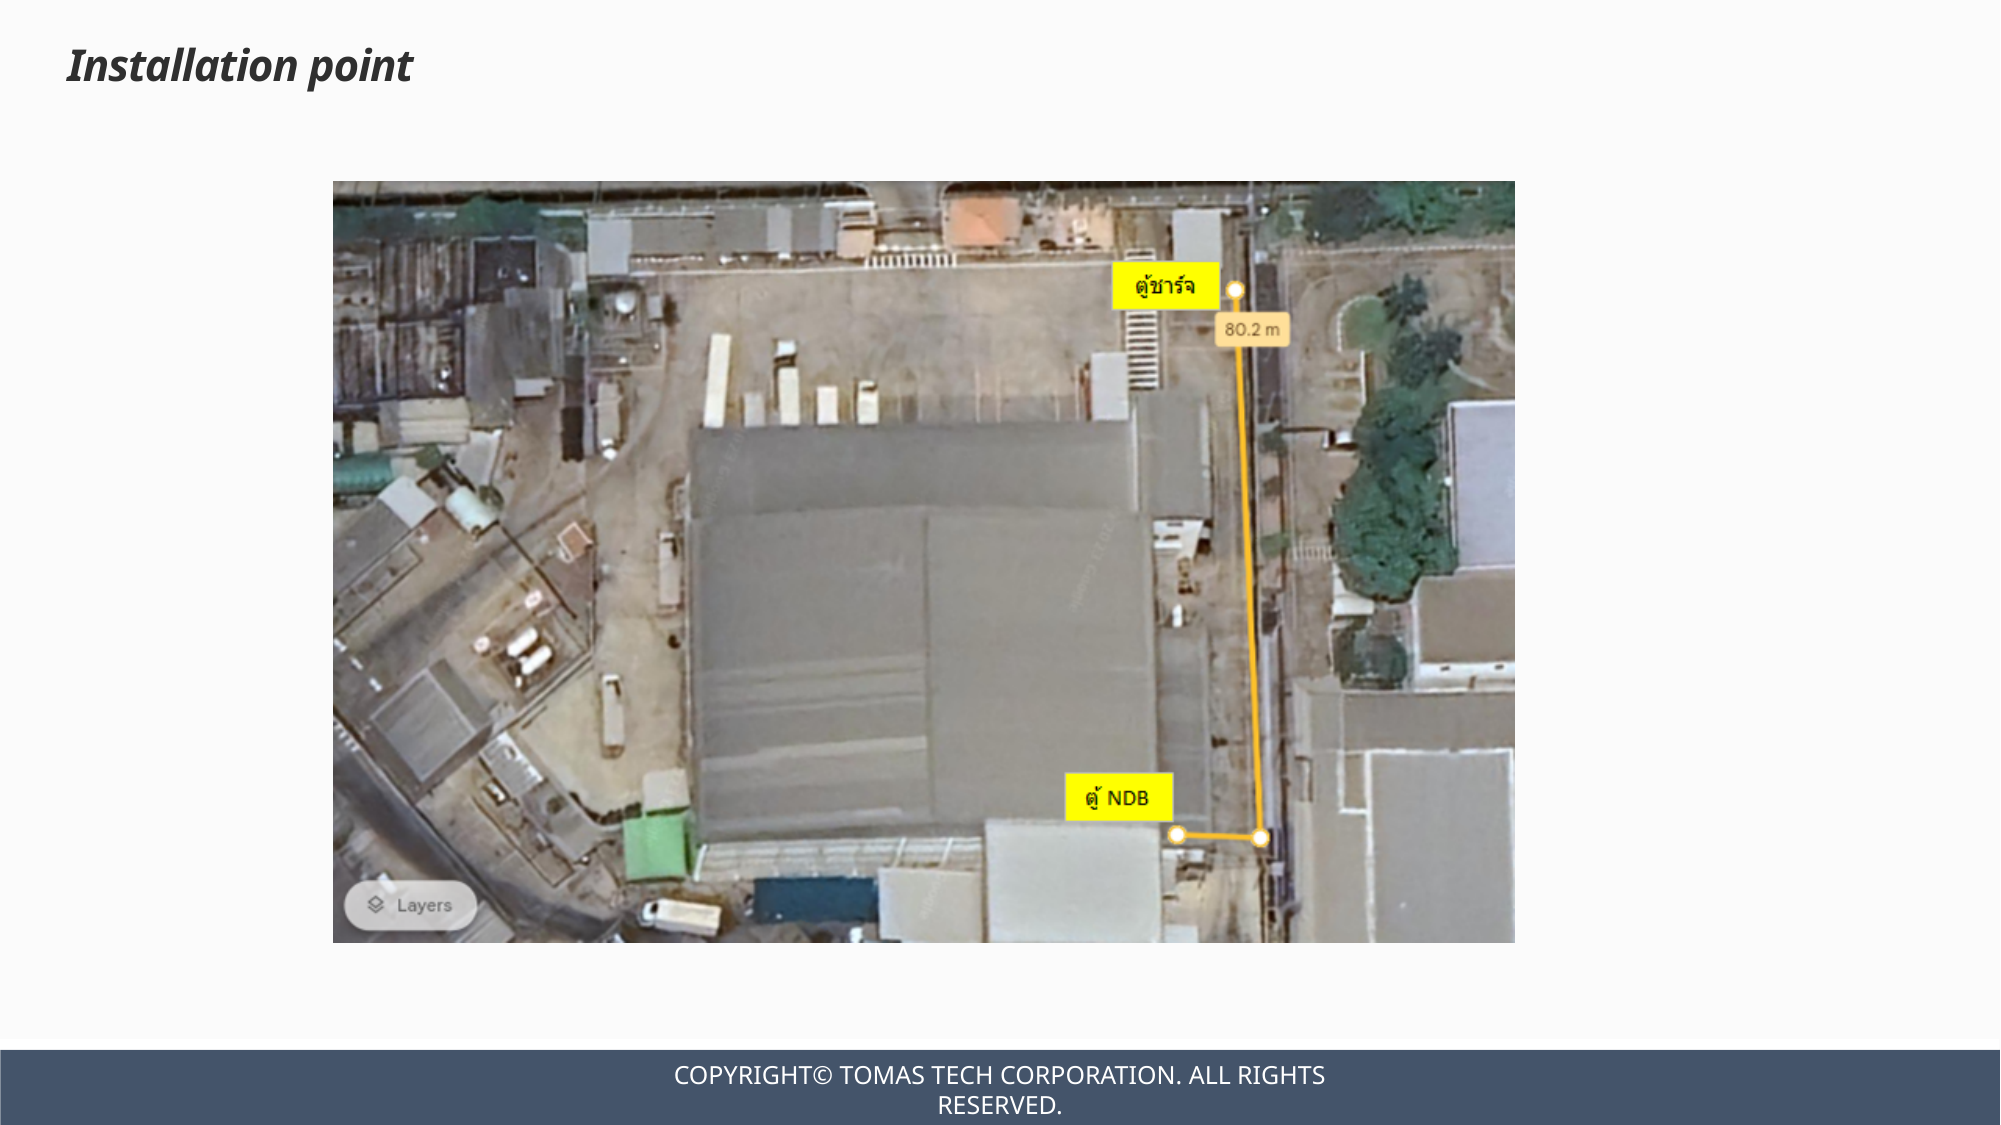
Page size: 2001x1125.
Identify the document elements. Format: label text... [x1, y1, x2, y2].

text_box Installation point [52, 38, 1050, 99]
footer Copyright© TOMAS TECH CORPORATION. All rights reserved. [604, 1059, 1396, 1120]
picture [333, 181, 1516, 944]
